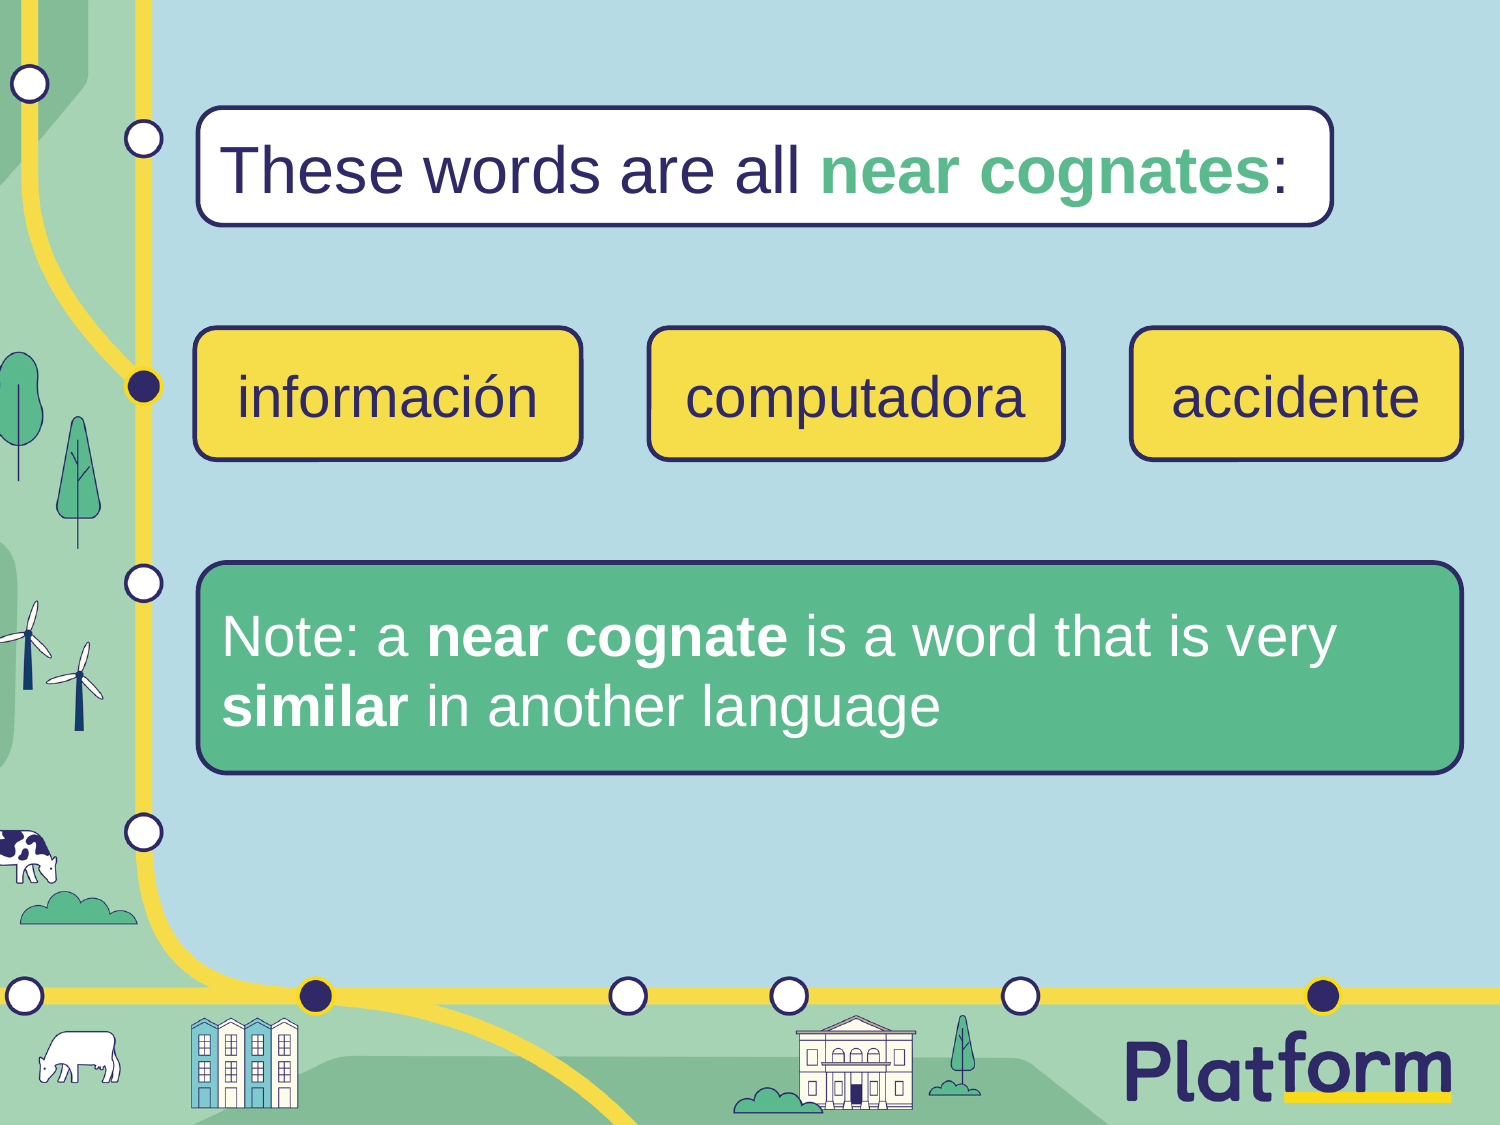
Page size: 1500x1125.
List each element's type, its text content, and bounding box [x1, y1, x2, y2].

text_box información [194, 327, 582, 460]
text_box accidente [1131, 327, 1462, 460]
text_box Note: a near cognate is a word that is very similar in another language [198, 562, 1462, 774]
text_box These words are all near cognates: [197, 107, 1332, 226]
text_box computadora [648, 327, 1064, 460]
picture [0, 0, 1500, 1125]
